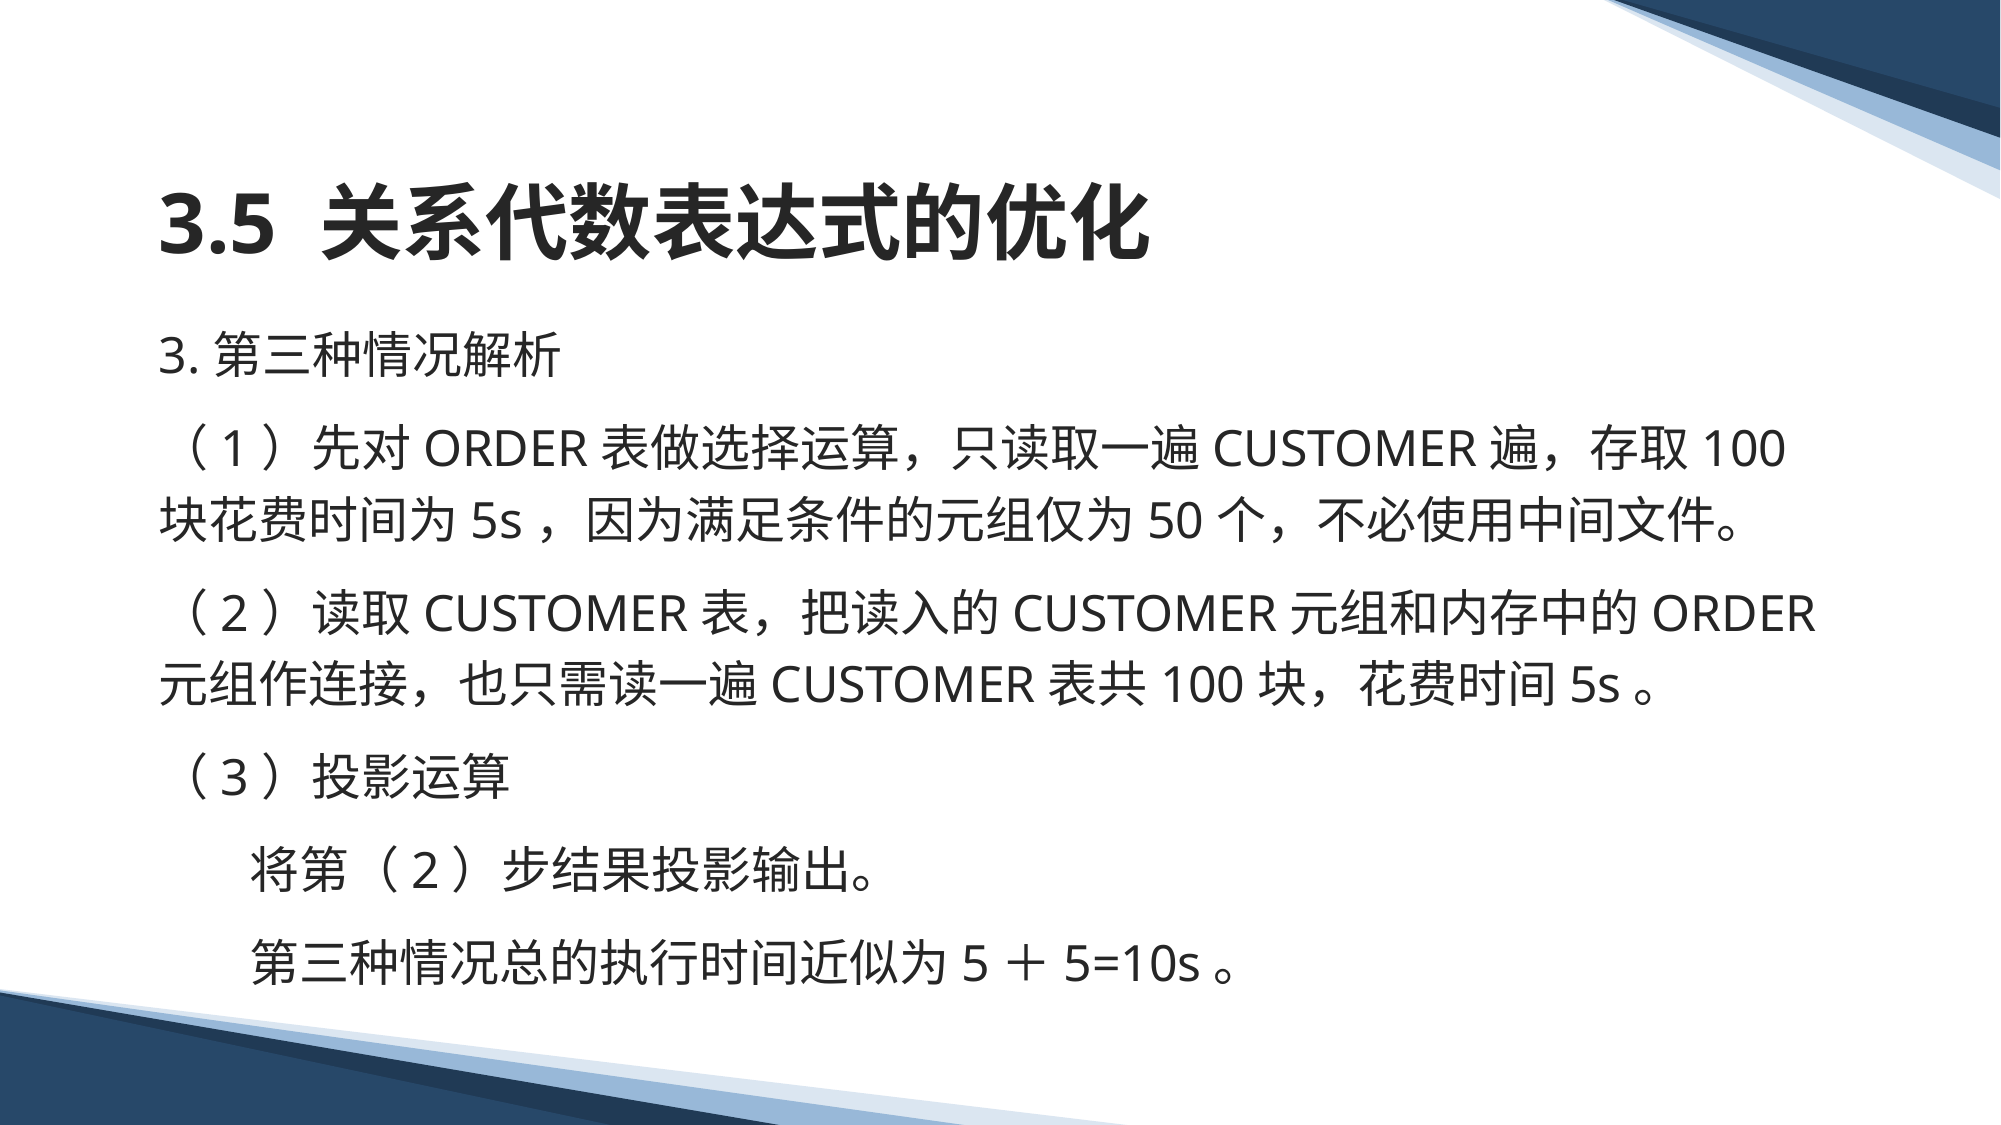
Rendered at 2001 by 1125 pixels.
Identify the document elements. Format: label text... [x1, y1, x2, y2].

title 3.5 关系代数表达式的优化 [143, 54, 1857, 280]
list 3.第三种情况解析 （1）先对ORDER表做选择运算，只读取一遍CUSTOMER遍，存取100块花费时间为5s，因为满足条件的元组仅为50个，不必使用中间文件。 （2）读取CUSTOMER表，把读入的CUSTOMER元组和内存中的ORDER元组作连接，也只需读一遍CUSTOMER表共100块，花费时间5s。 （3）投影运算 将第（2）步结果投影输出。 第三种情况总的执行时间近似为5＋5=10s。 [143, 303, 1857, 1013]
